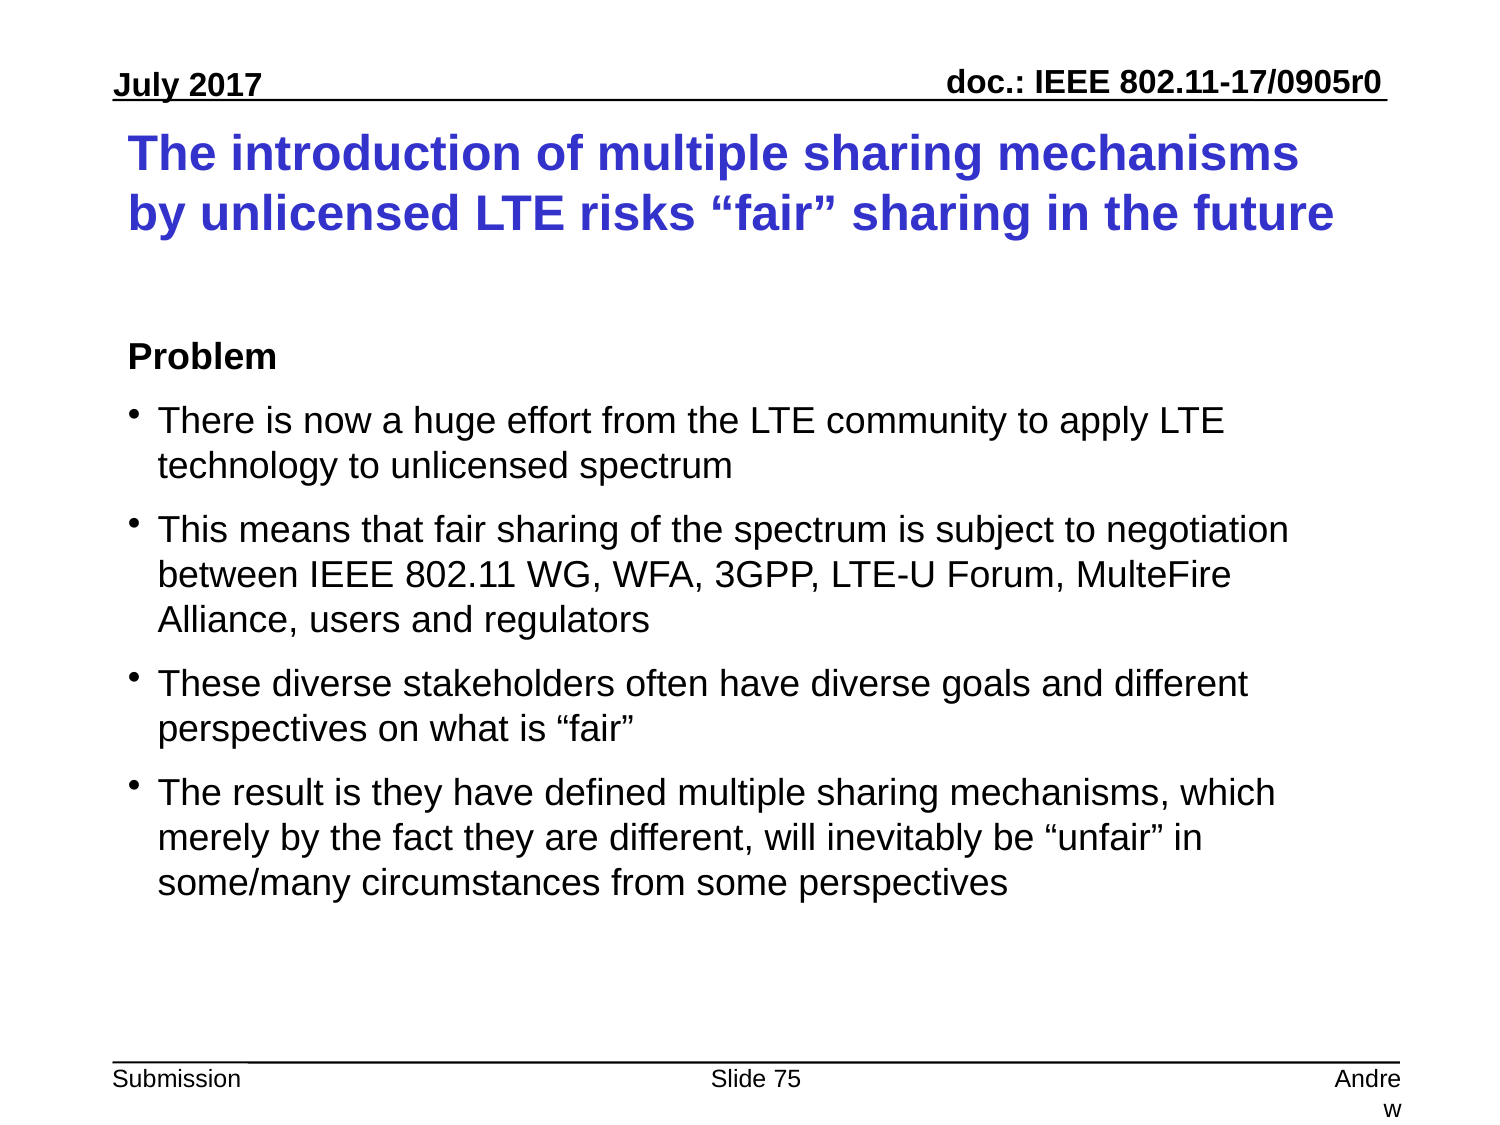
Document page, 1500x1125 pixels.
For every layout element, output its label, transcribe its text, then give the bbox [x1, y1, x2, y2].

title The introduction of multiple sharing mechanisms by unlicensed LTE risks “fair” sharing in the future [112, 112, 1388, 288]
list Problem There is now a huge effort from the LTE community to apply LTE technology to unlicensed spectrum This means that fair sharing of the spectrum is subject to negotiation between IEEE 802.11 WG, WFA, 3GPP, LTE-U Forum, MulteFire Alliance, users and regulators These diverse stakeholders often have diverse goals and different perspectives on what is “fair” The result is they have defined multiple sharing mechanisms, which merely by the fact they are different, will inevitably be “unfair” in some/many circumstances from some perspectives [112, 324, 1388, 1000]
slide_number Slide 75 [709, 1061, 803, 1093]
footer Andrew Myles, Cisco [1320, 1061, 1402, 1093]
